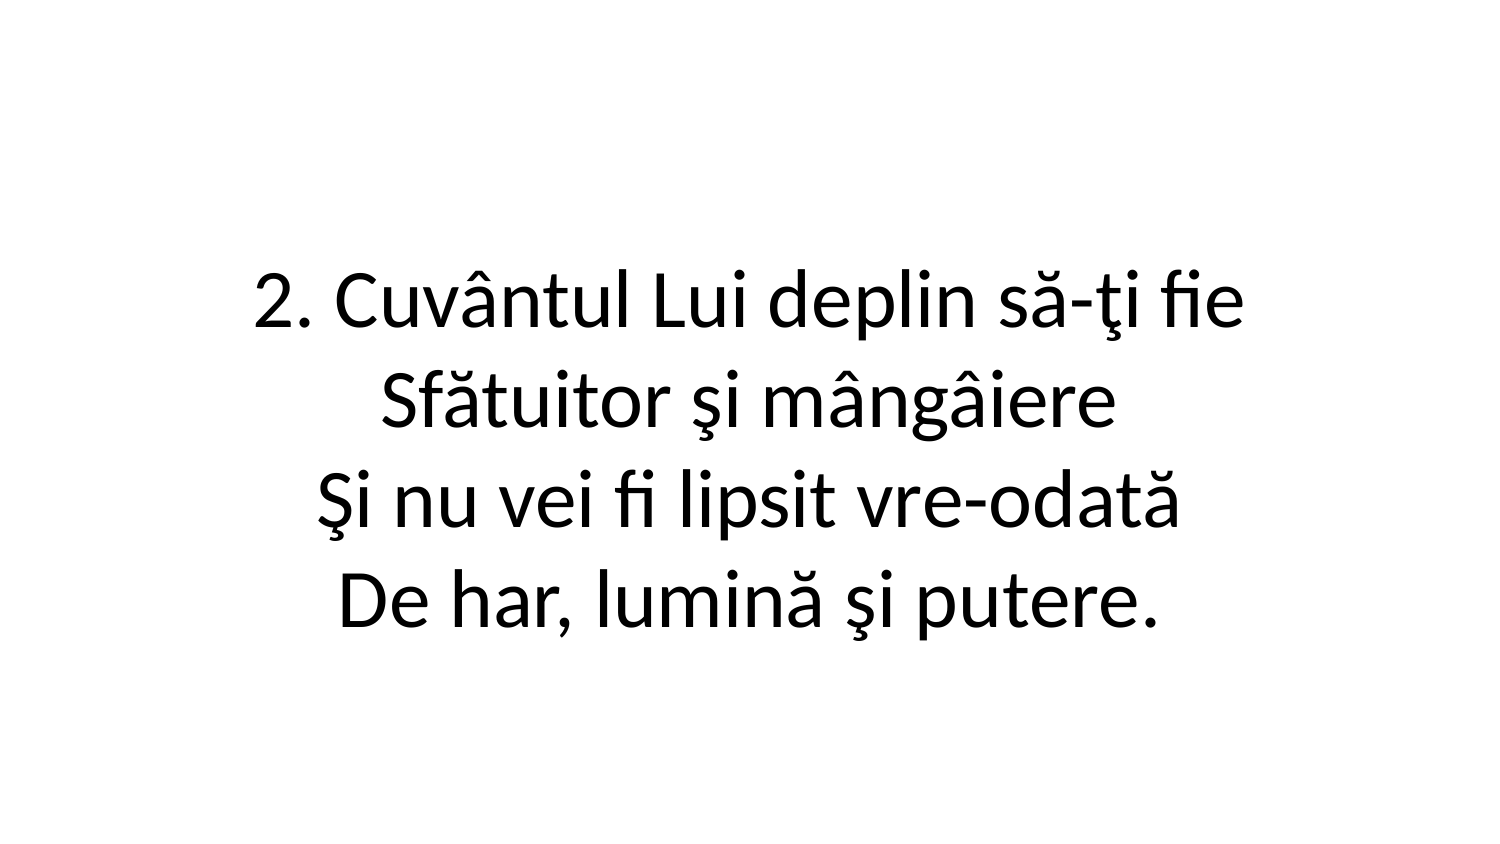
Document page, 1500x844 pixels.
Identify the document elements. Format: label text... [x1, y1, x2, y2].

text_box 2. Cuvântul Lui deplin să-ţi fie Sfătuitor şi mângâiere Şi nu vei fi lipsit vre-odată De har, lumină şi putere. [237, 192, 1263, 652]
